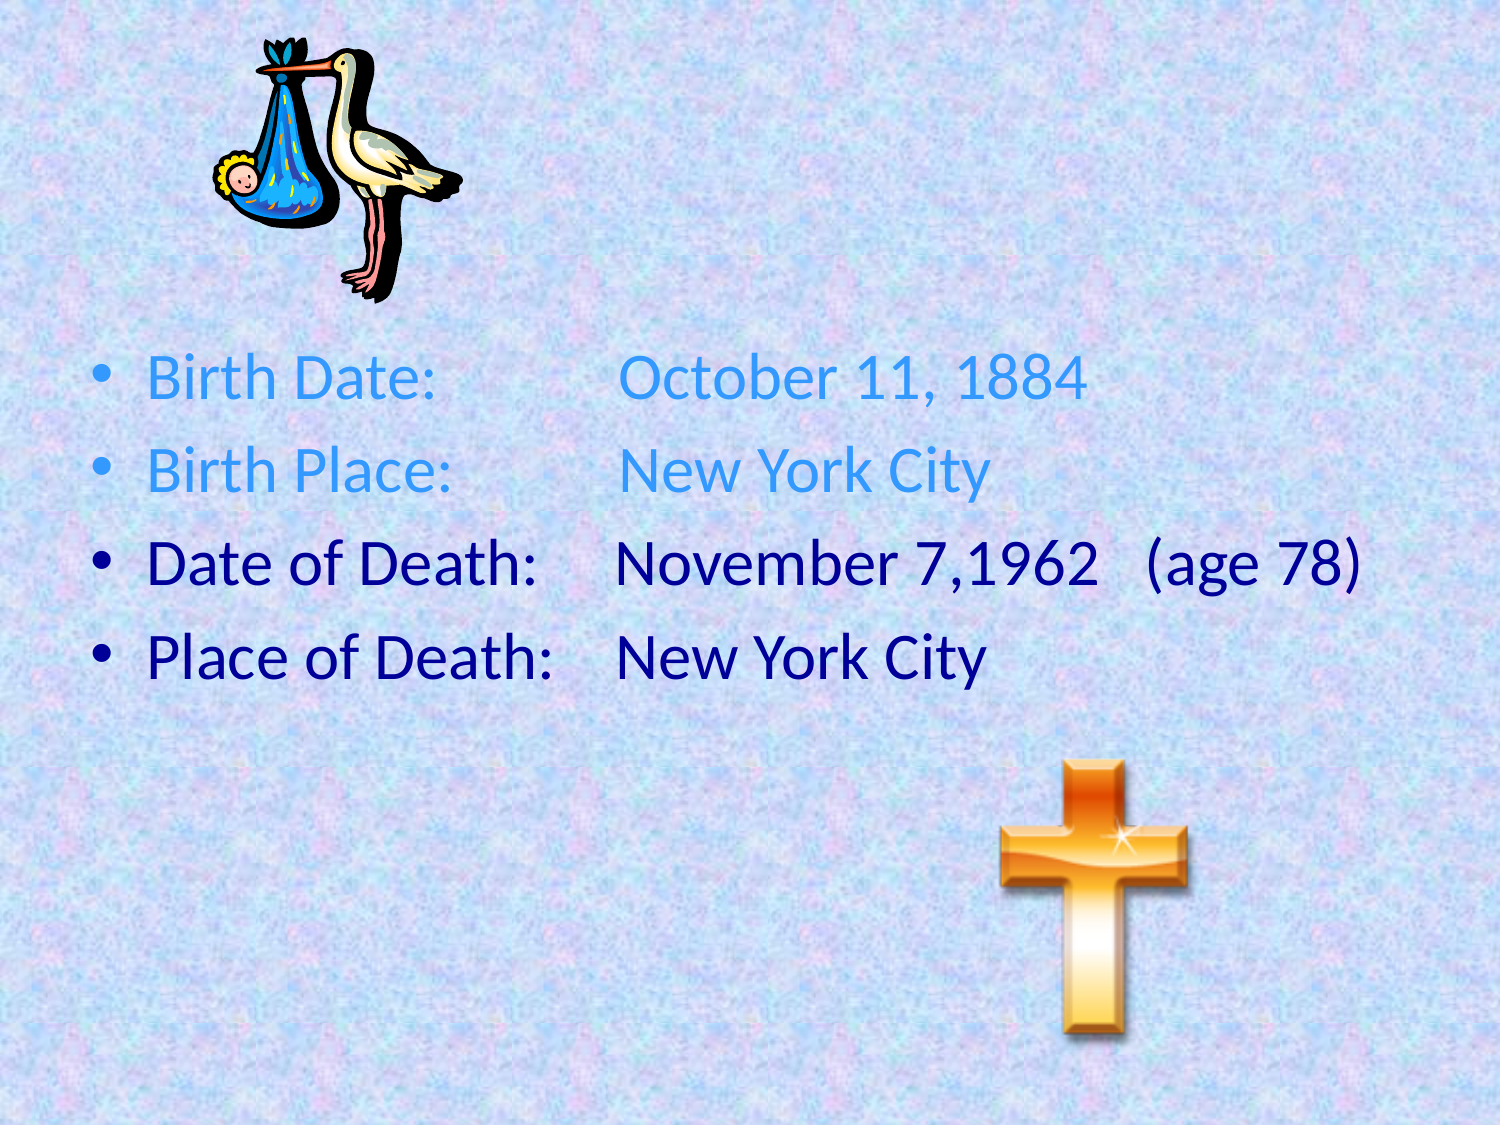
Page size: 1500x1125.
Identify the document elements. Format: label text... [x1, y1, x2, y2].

picture [0, 0, 1500, 1125]
list Birth Date: October 11, 1884 Birth Place: New York City Date of Death: November 7,1962 (age 78) Place of Death: New York City [75, 324, 1388, 738]
